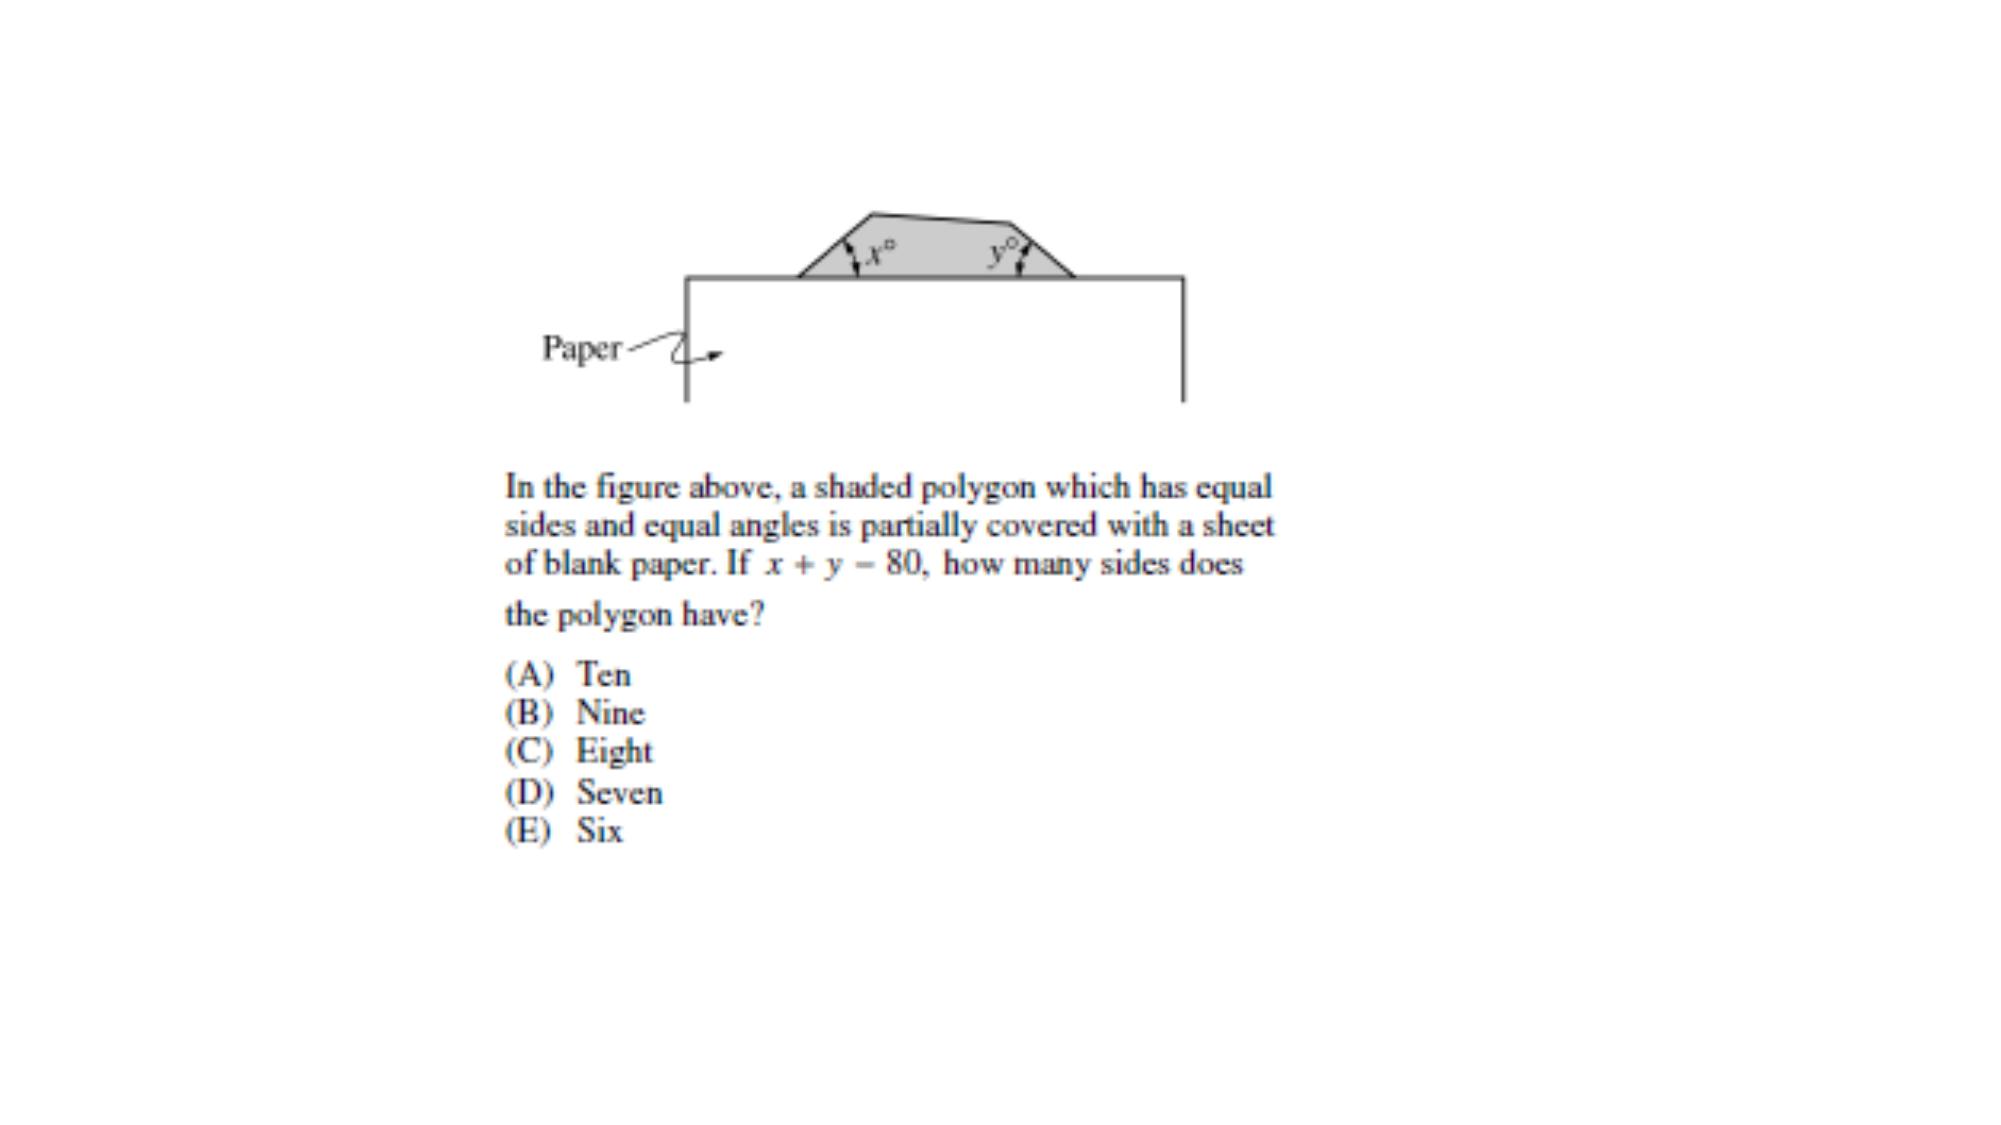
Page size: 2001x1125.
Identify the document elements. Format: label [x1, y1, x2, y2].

list [499, 193, 1294, 873]
